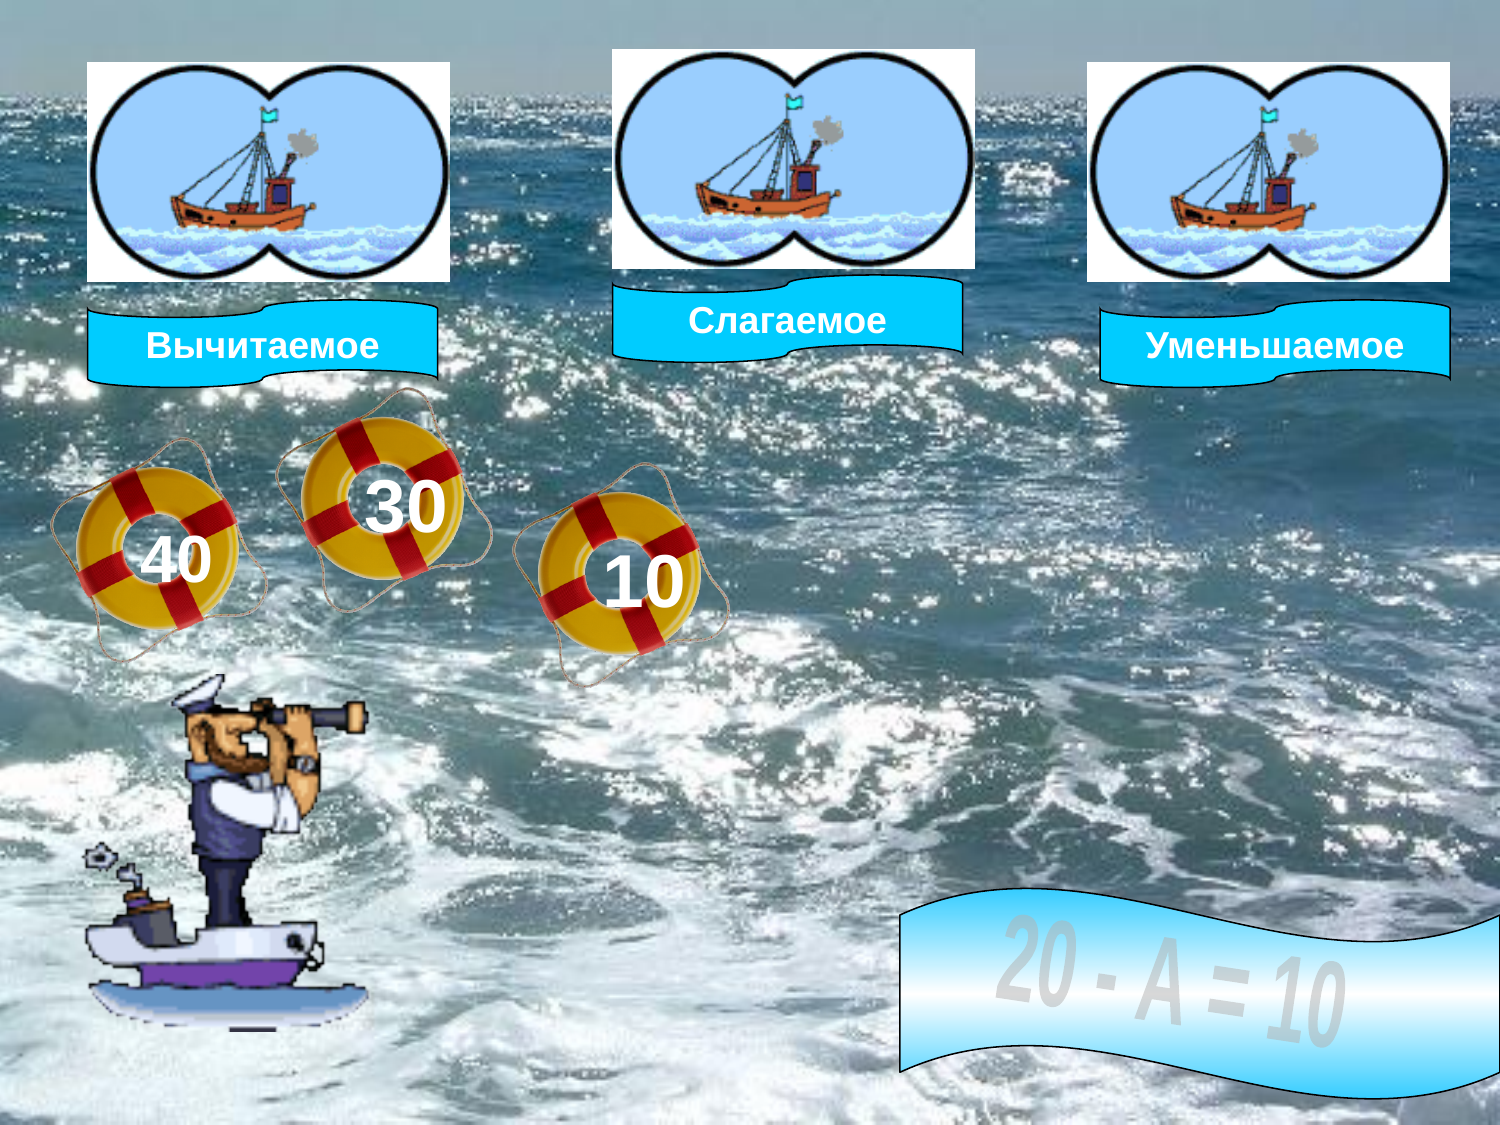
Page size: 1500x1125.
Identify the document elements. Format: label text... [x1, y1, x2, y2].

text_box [49, 437, 268, 663]
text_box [274, 387, 493, 613]
text_box Уменьшаемое [1100, 299, 1451, 388]
text_box [899, 888, 1500, 1099]
text_box Слагаемое [612, 279, 963, 363]
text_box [512, 462, 731, 688]
picture [0, 0, 1500, 1125]
text_box Вычитаемое [87, 299, 438, 388]
